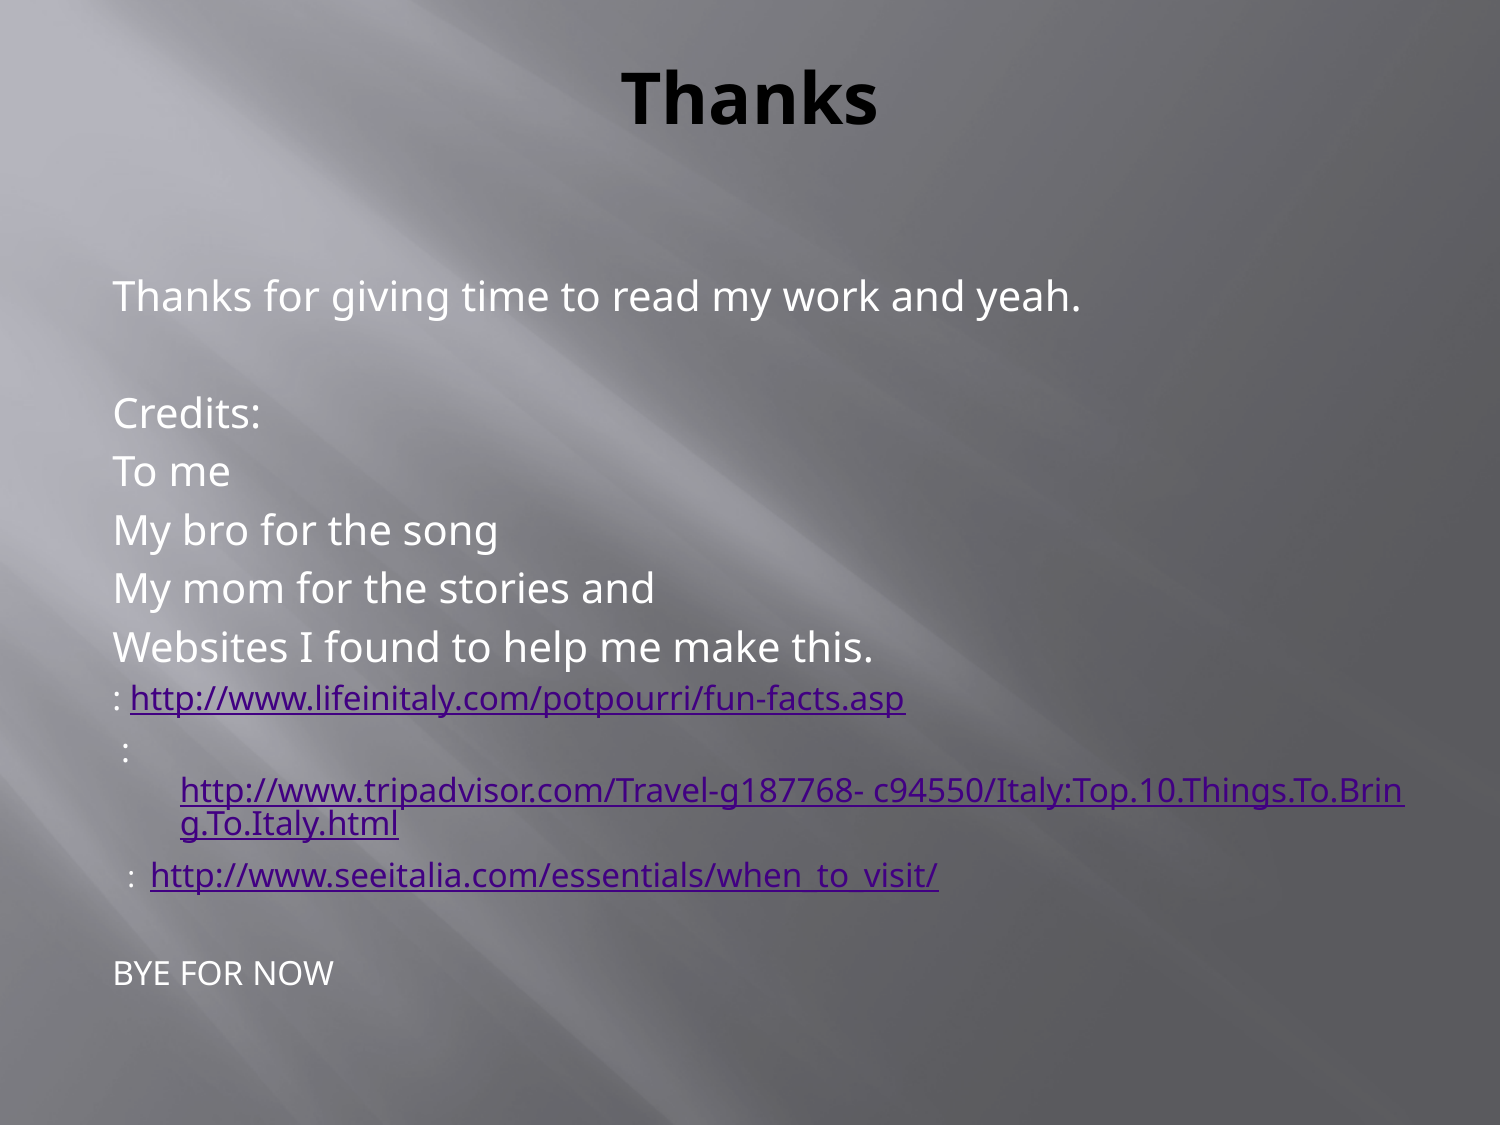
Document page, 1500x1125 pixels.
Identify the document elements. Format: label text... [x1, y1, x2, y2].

list Thanks for giving time to read my work and yeah. Credits: To me My bro for the song My mom for the stories and Websites I found to help me make this. : http://www.lifeinitaly.com/potpourri/fun-facts.asp : http://www.tripadvisor.com/Travel-g187768- c94550/Italy:Top.10.Things.To.Bring.To.Italy.html : http://www.seeitalia.com/essentials/when_to_visit/ BYE FOR NOW [75, 262, 1425, 1035]
title Thanks [75, 45, 1425, 233]
